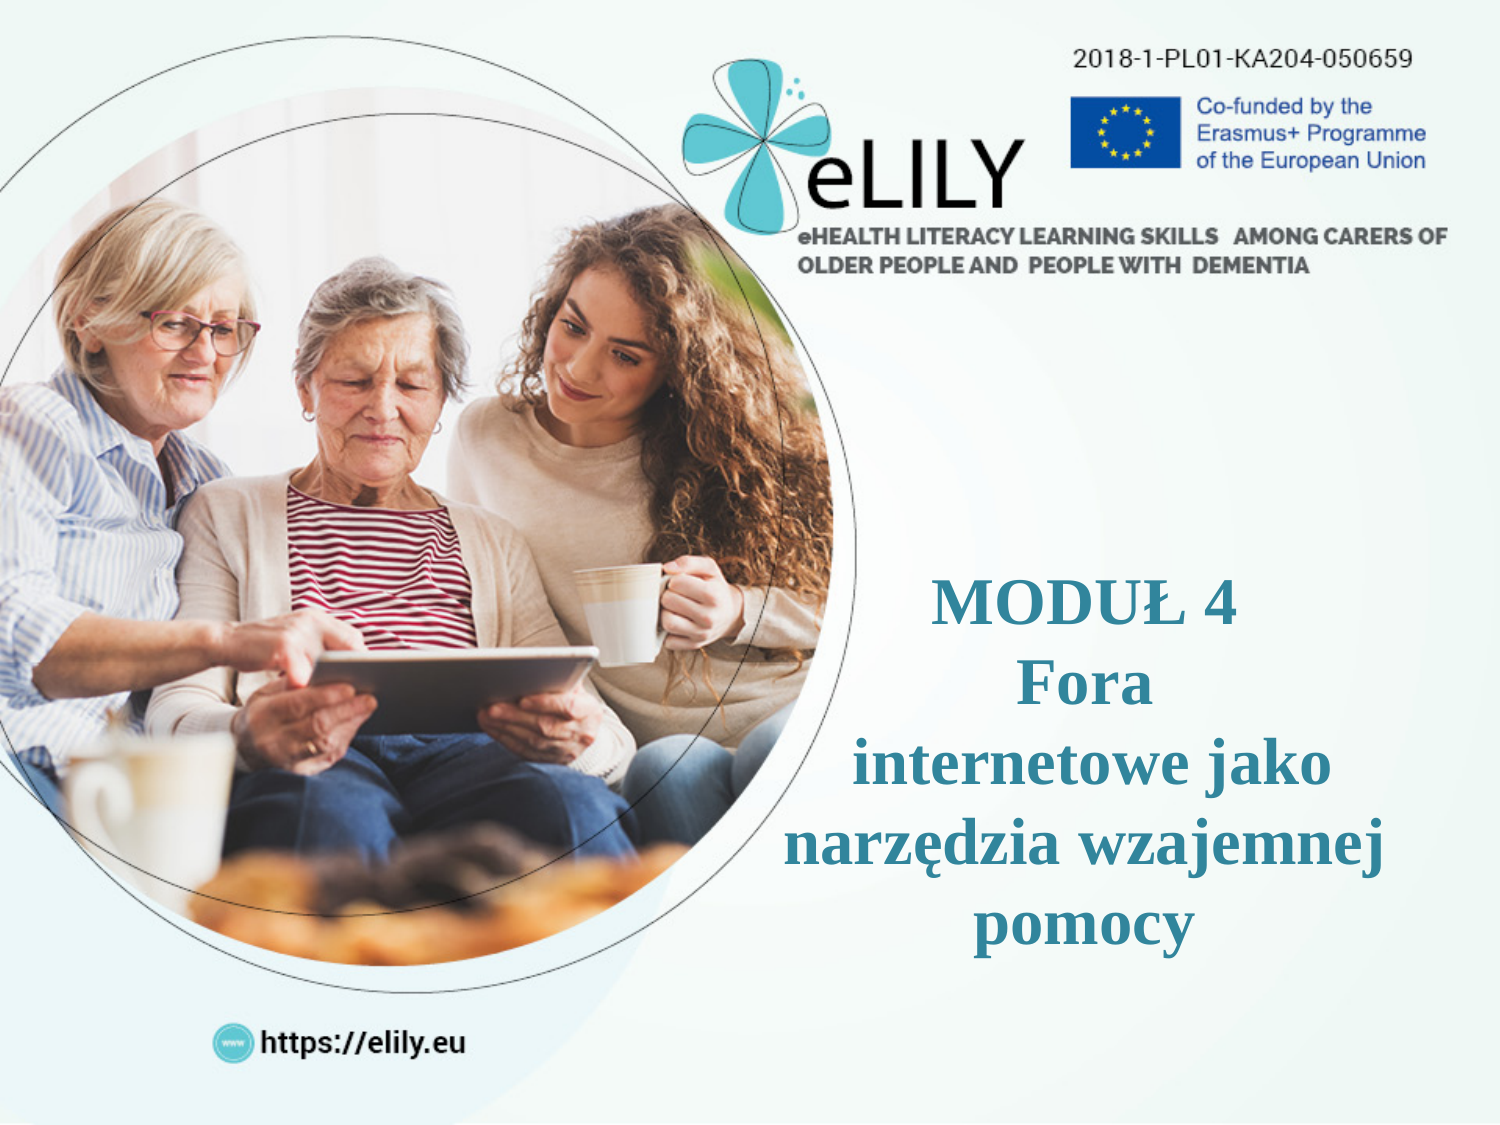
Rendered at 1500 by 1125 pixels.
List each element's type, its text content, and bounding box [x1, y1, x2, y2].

picture [0, 0, 1500, 1125]
text_box Moduł 4 Fora internetowe jako narzędzia wzajemnej pomocy [718, 550, 1452, 966]
